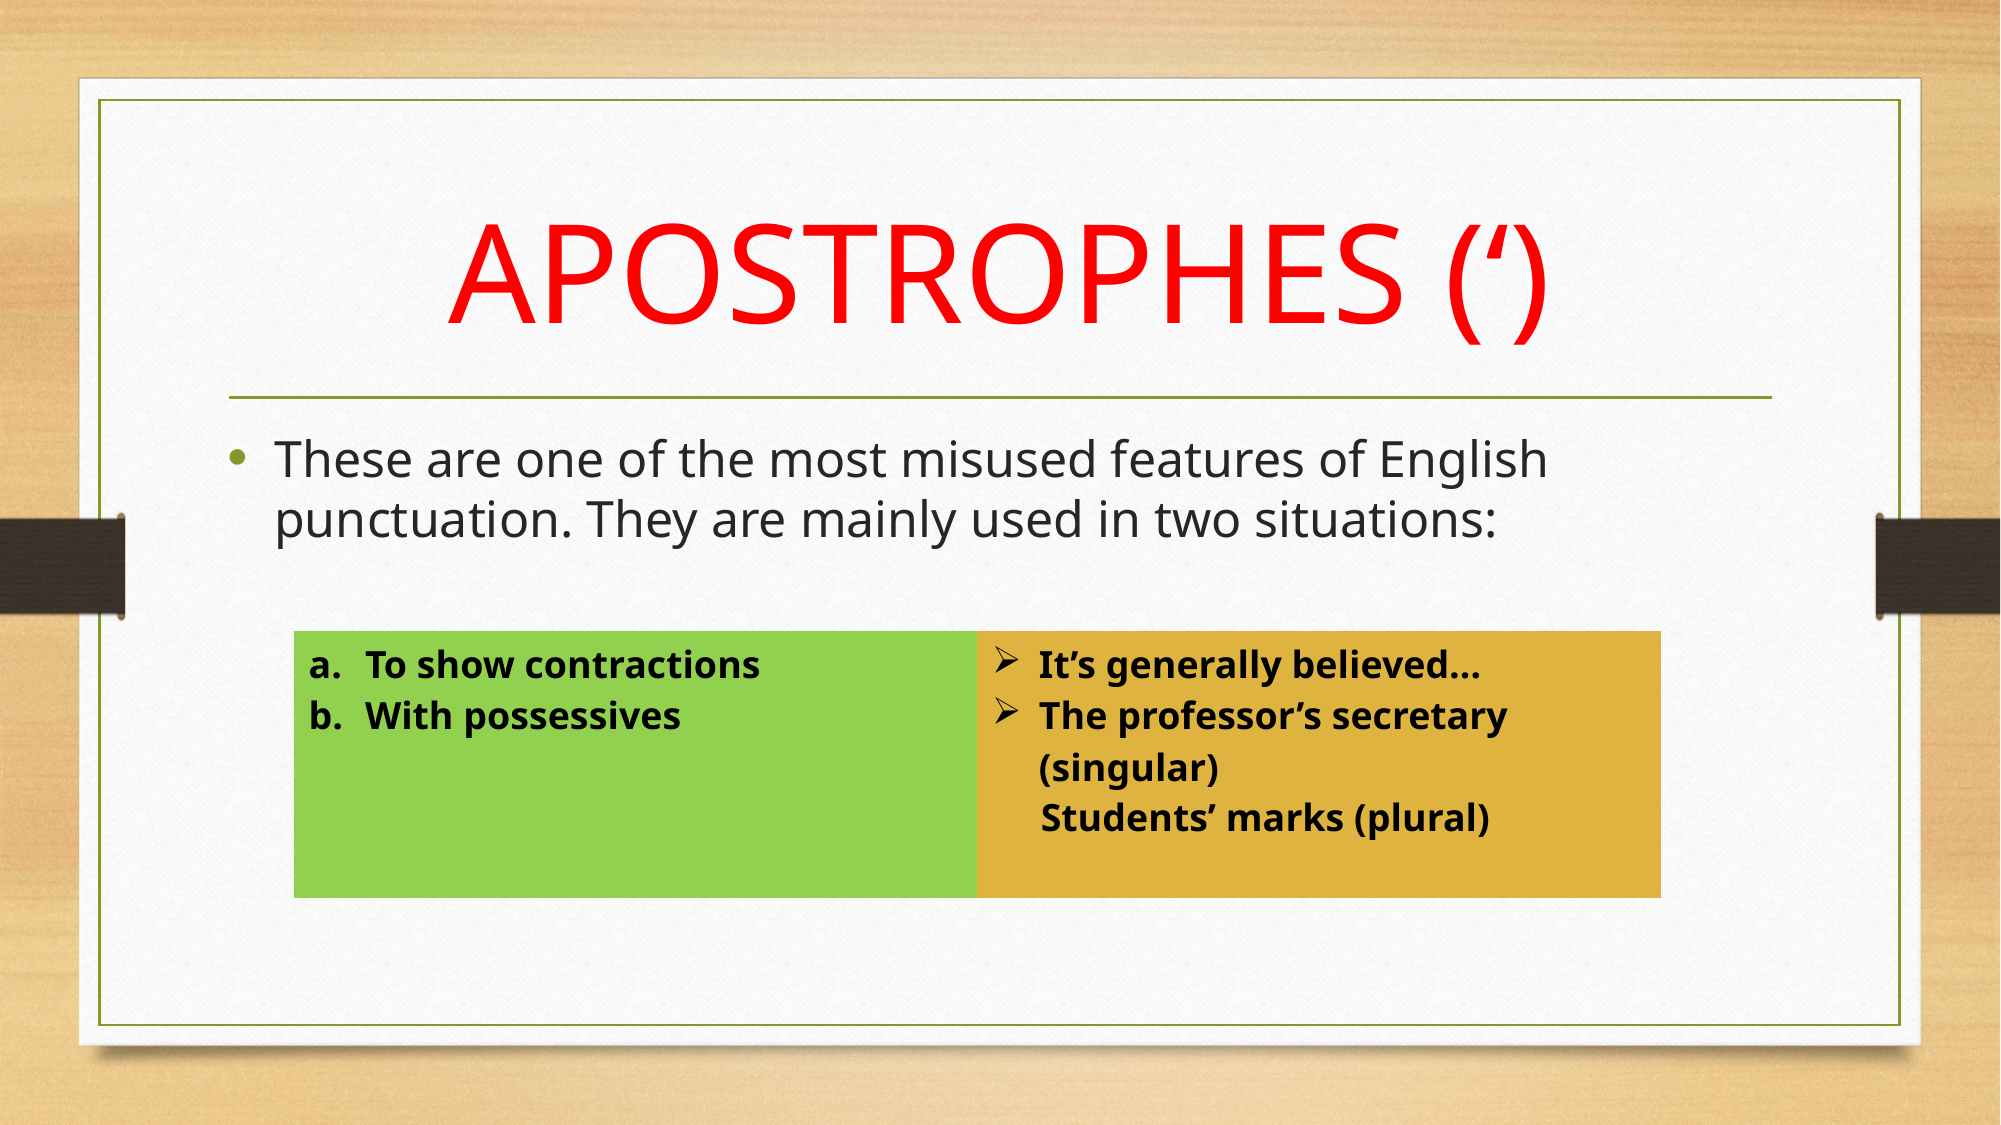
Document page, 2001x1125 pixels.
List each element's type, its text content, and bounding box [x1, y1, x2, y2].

table_header To show contractions With possessives [294, 631, 977, 898]
picture [0, 0, 2001, 1125]
table_header It’s generally believed… The professor’s secretary (singular) Students’ marks (plural) [977, 632, 1660, 897]
title APOSTROPHES (‘) [212, 161, 1788, 375]
list These are one of the most misused features of English punctuation. They are mainly used in two situations: [212, 419, 1788, 964]
